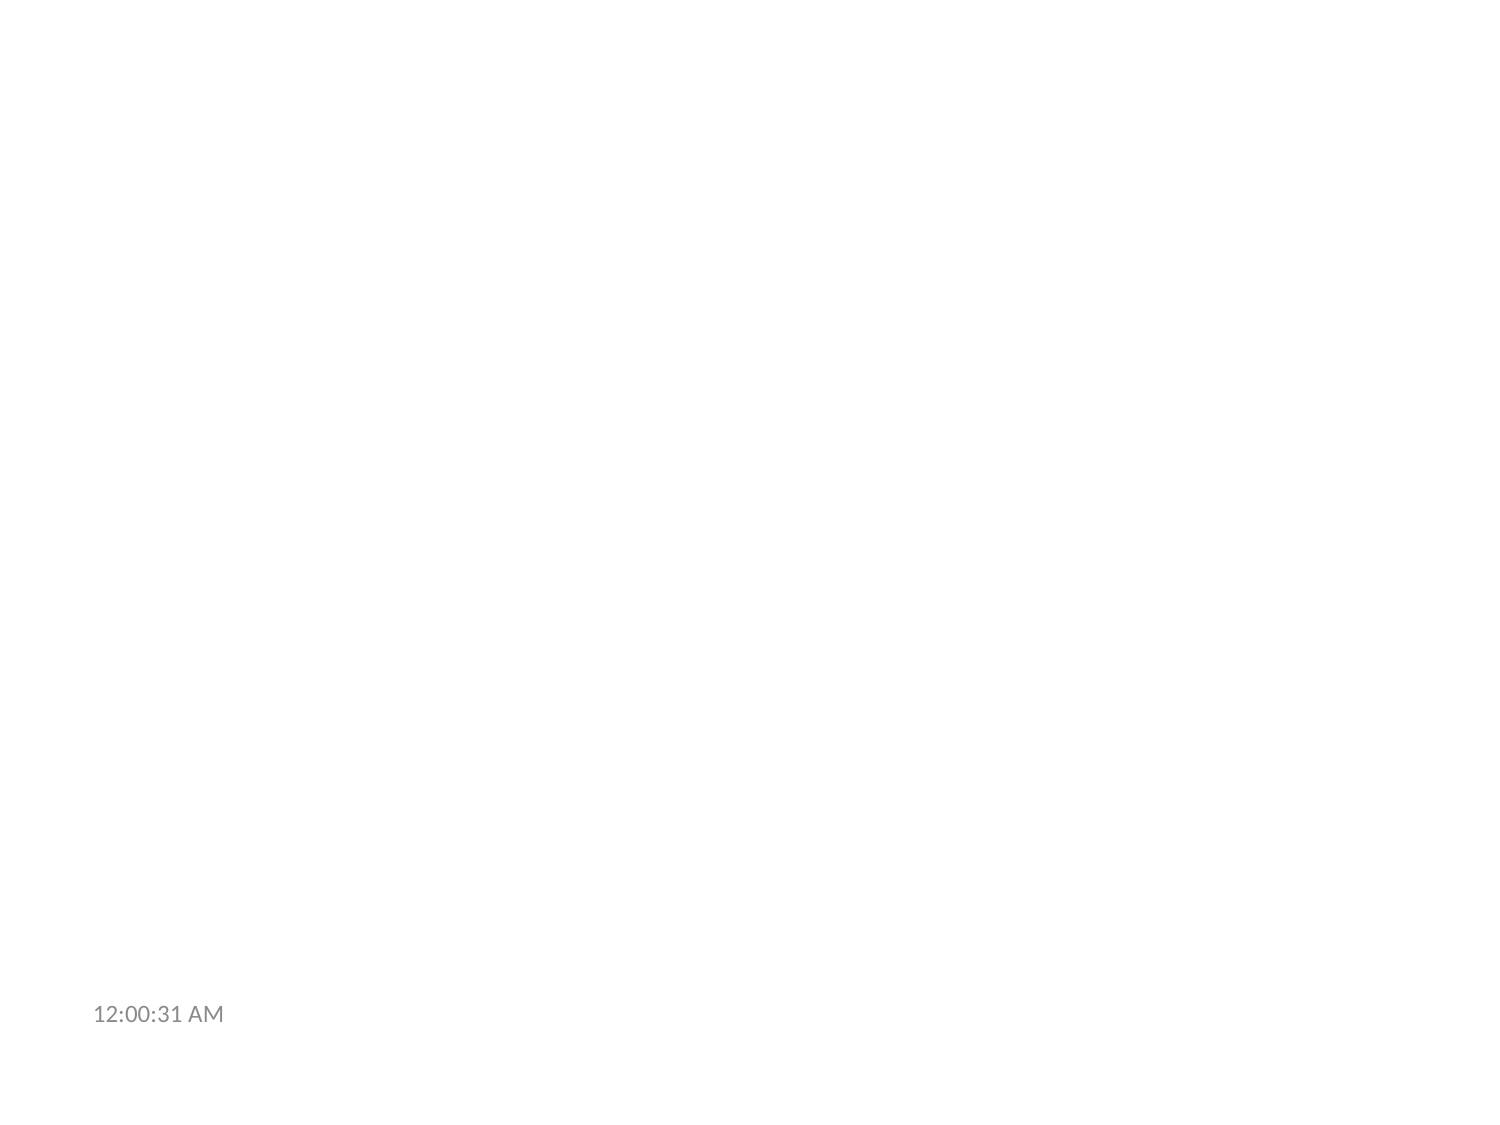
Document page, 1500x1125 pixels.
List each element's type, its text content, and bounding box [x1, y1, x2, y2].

text_box 3:35:09 PM [77, 982, 428, 1043]
